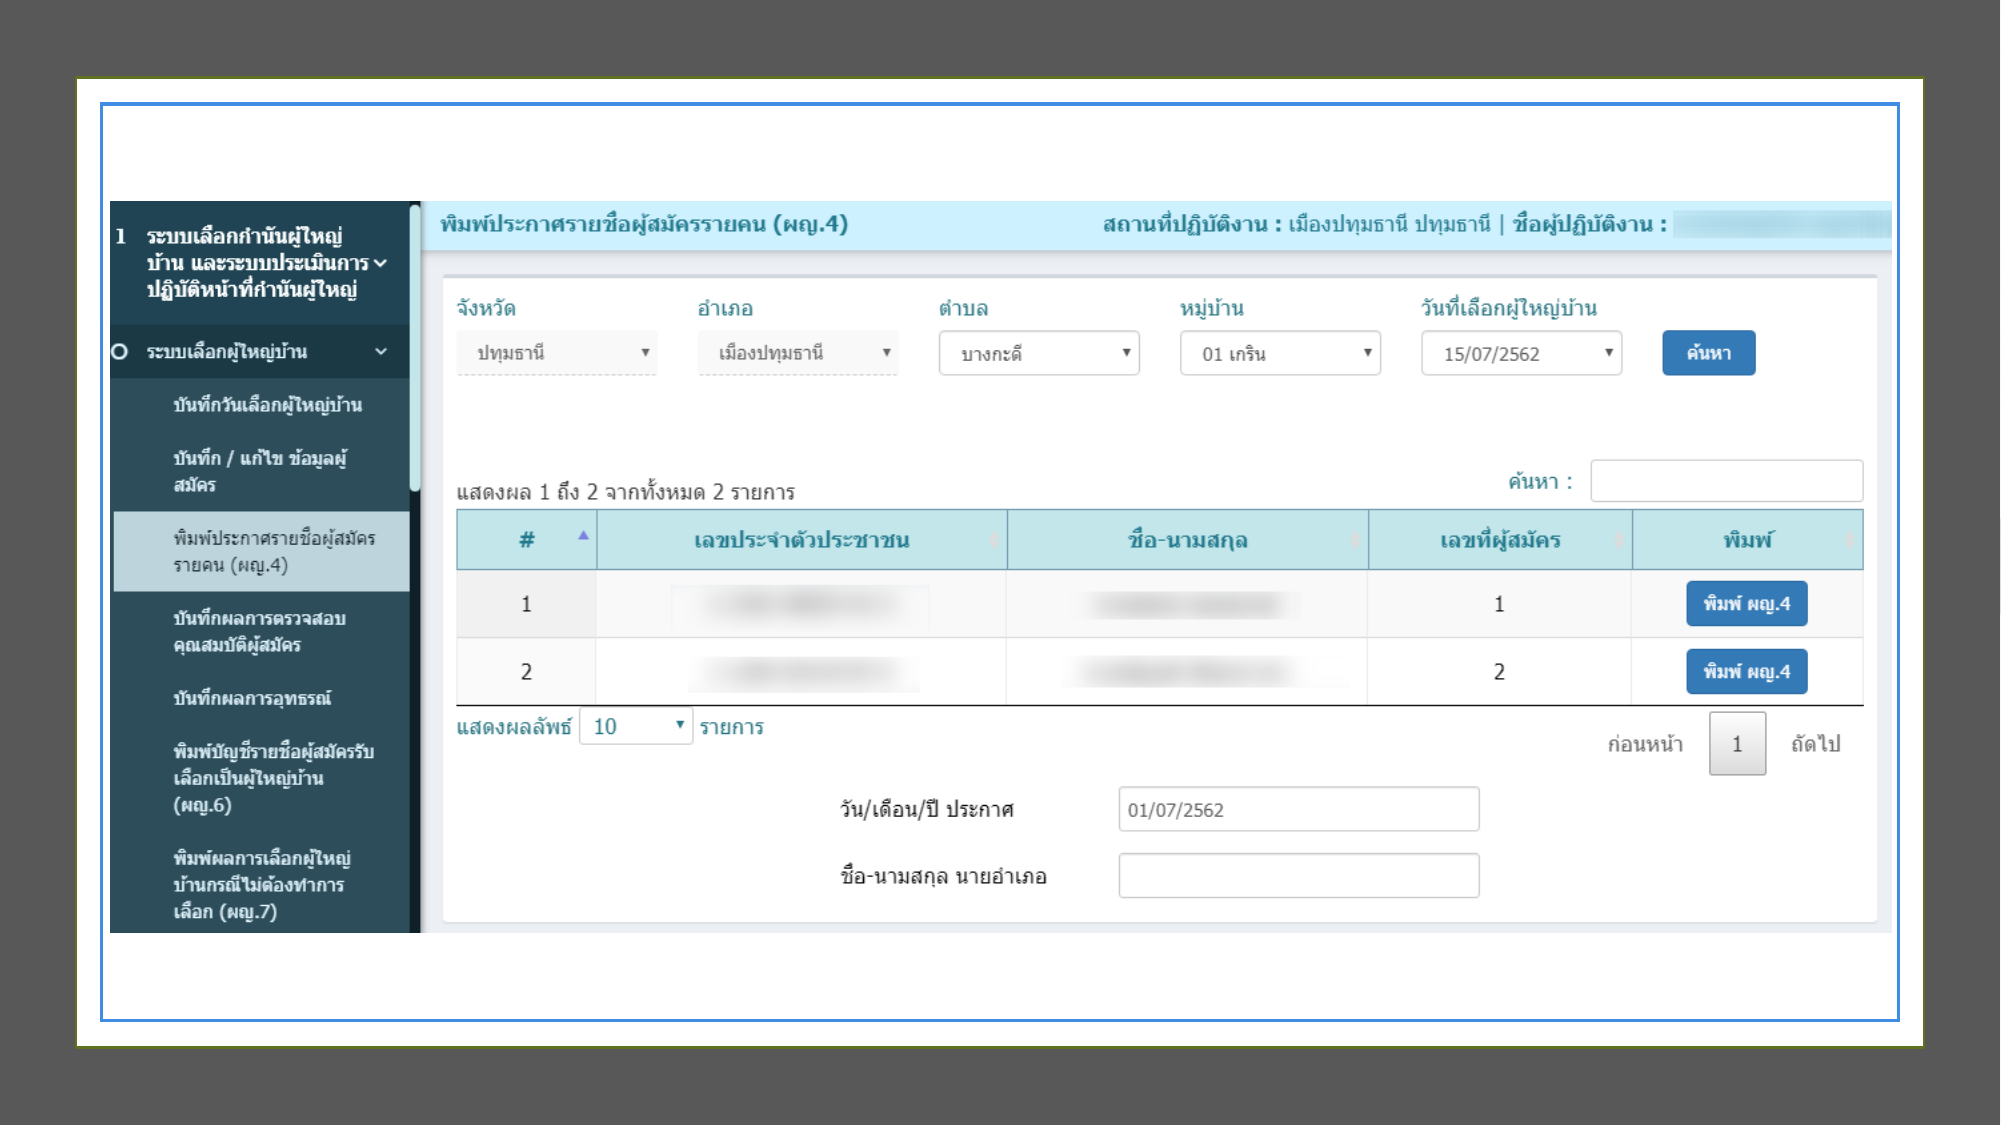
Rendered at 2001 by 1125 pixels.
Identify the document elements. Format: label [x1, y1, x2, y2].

picture [109, 201, 1892, 933]
text_box [0, 0, 2000, 1125]
